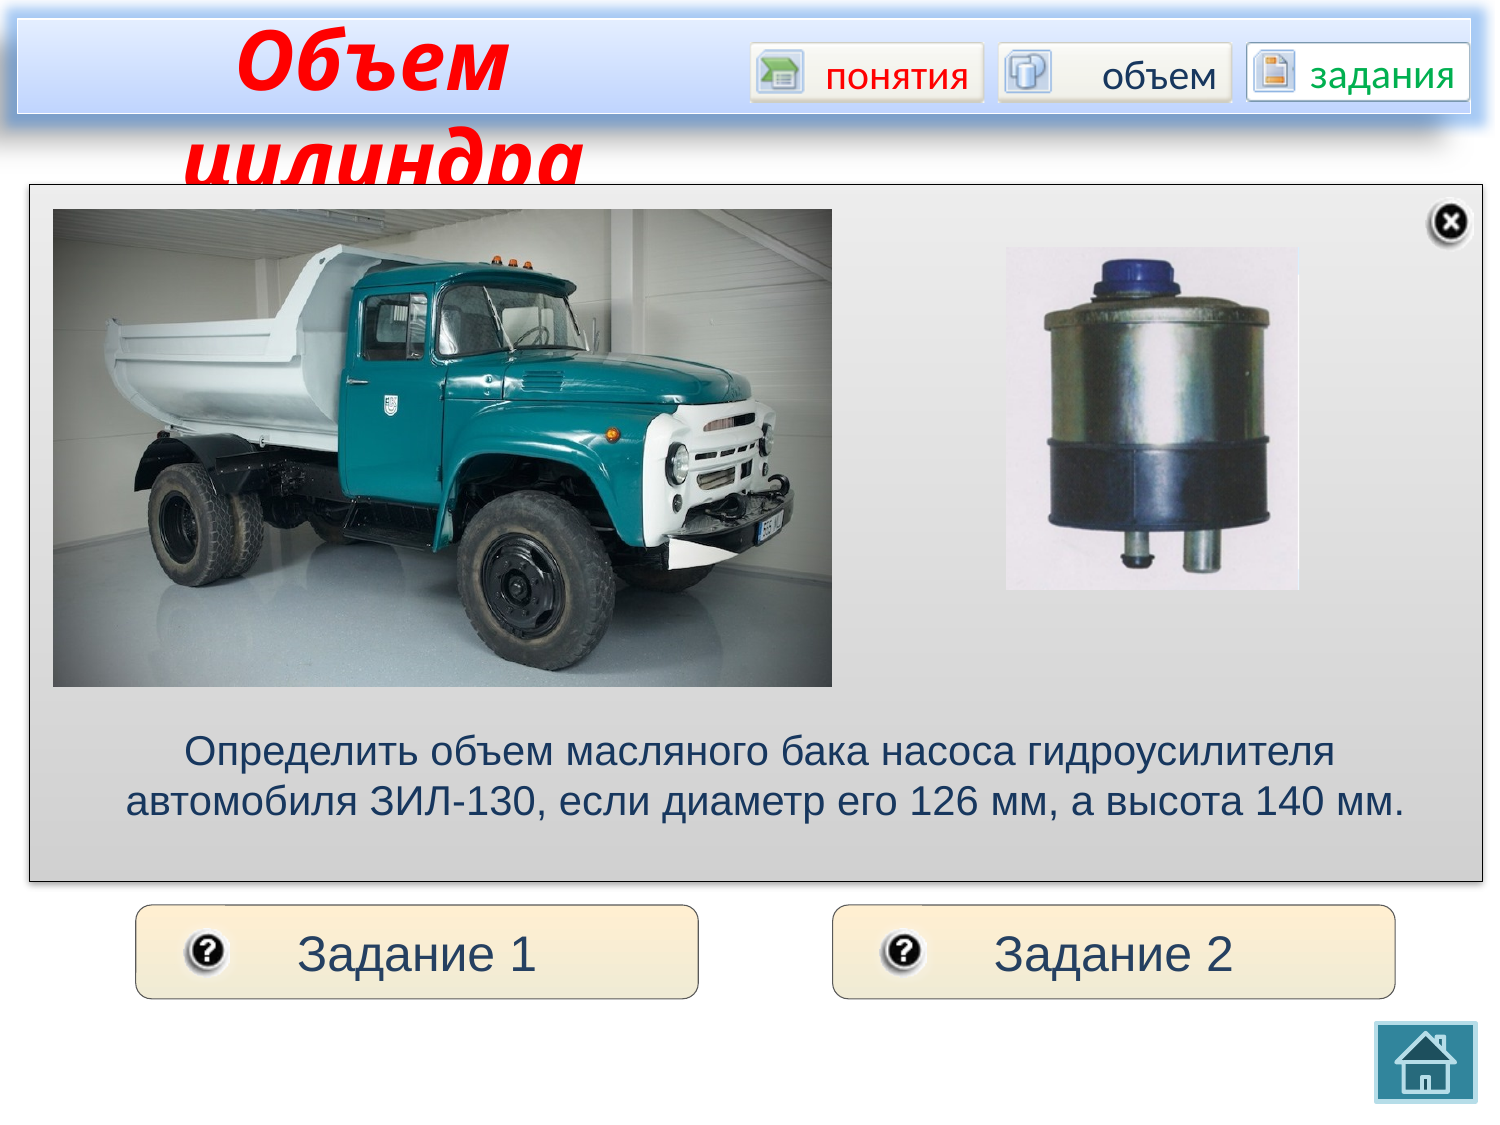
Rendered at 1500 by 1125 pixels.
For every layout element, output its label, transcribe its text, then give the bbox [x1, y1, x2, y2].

text_box Объем цилиндра [29, 0, 737, 181]
text_box [737, 18, 1471, 114]
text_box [29, 184, 1483, 882]
text_box объем [996, 41, 1234, 104]
text_box [17, 18, 29, 114]
text_box [1374, 1021, 1478, 1104]
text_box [135, 904, 699, 1000]
text_box задания [1244, 41, 1473, 104]
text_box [832, 904, 1396, 1000]
text_box понятия [748, 41, 986, 104]
